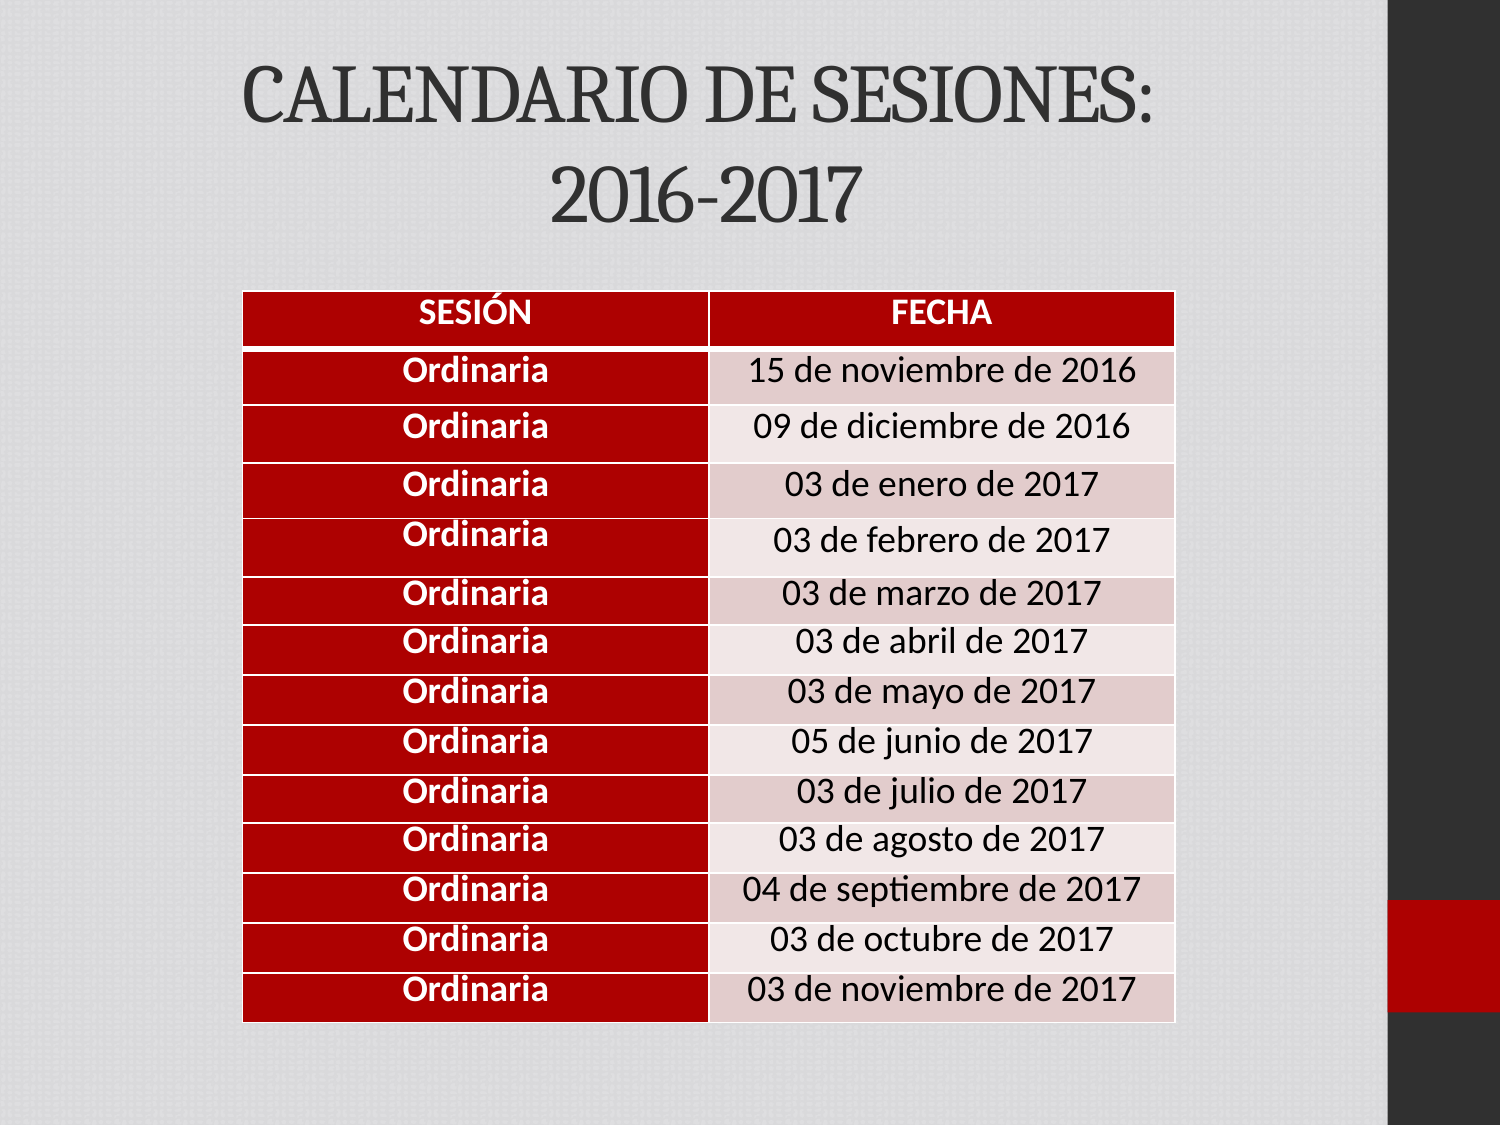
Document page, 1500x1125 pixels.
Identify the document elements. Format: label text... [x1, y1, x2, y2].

title CALENDARIO DE SESIONES: 2016-2017 [75, 45, 1325, 233]
table_cell 09 de diciembre de 2016 [710, 406, 1174, 462]
table_cell 03 de octubre de 2017 [710, 924, 1174, 972]
table_cell 03 de abril de 2017 [710, 626, 1174, 674]
table_cell Ordinaria [243, 726, 708, 774]
table_cell Ordinaria [243, 352, 708, 404]
table_cell Ordinaria [243, 406, 708, 462]
table_cell 03 de agosto de 2017 [710, 824, 1174, 872]
table_header FECHA [710, 292, 1174, 346]
table_cell 03 de enero de 2017 [710, 464, 1174, 518]
table_cell 05 de junio de 2017 [710, 726, 1174, 774]
table_cell 03 de marzo de 2017 [710, 578, 1174, 624]
table_cell Ordinaria [243, 824, 708, 872]
table_cell Ordinaria [243, 974, 708, 1022]
table_cell 03 de julio de 2017 [710, 776, 1174, 822]
table_cell Ordinaria [243, 676, 708, 724]
table_cell Ordinaria [243, 924, 708, 972]
table_cell Ordinaria [243, 578, 708, 624]
table_cell Ordinaria [243, 874, 708, 922]
table_cell 15 de noviembre de 2016 [710, 352, 1174, 404]
table_cell Ordinaria [243, 626, 708, 674]
table_cell Ordinaria [243, 464, 708, 518]
table_cell 04 de septiembre de 2017 [710, 874, 1174, 922]
table_header SESIÓN [243, 292, 708, 346]
table_cell 03 de febrero de 2017 [710, 519, 1174, 576]
table_cell 03 de mayo de 2017 [710, 676, 1174, 724]
table_cell Ordinaria [243, 519, 708, 576]
table_cell 03 de noviembre de 2017 [710, 974, 1174, 1022]
table_cell Ordinaria [243, 776, 708, 822]
